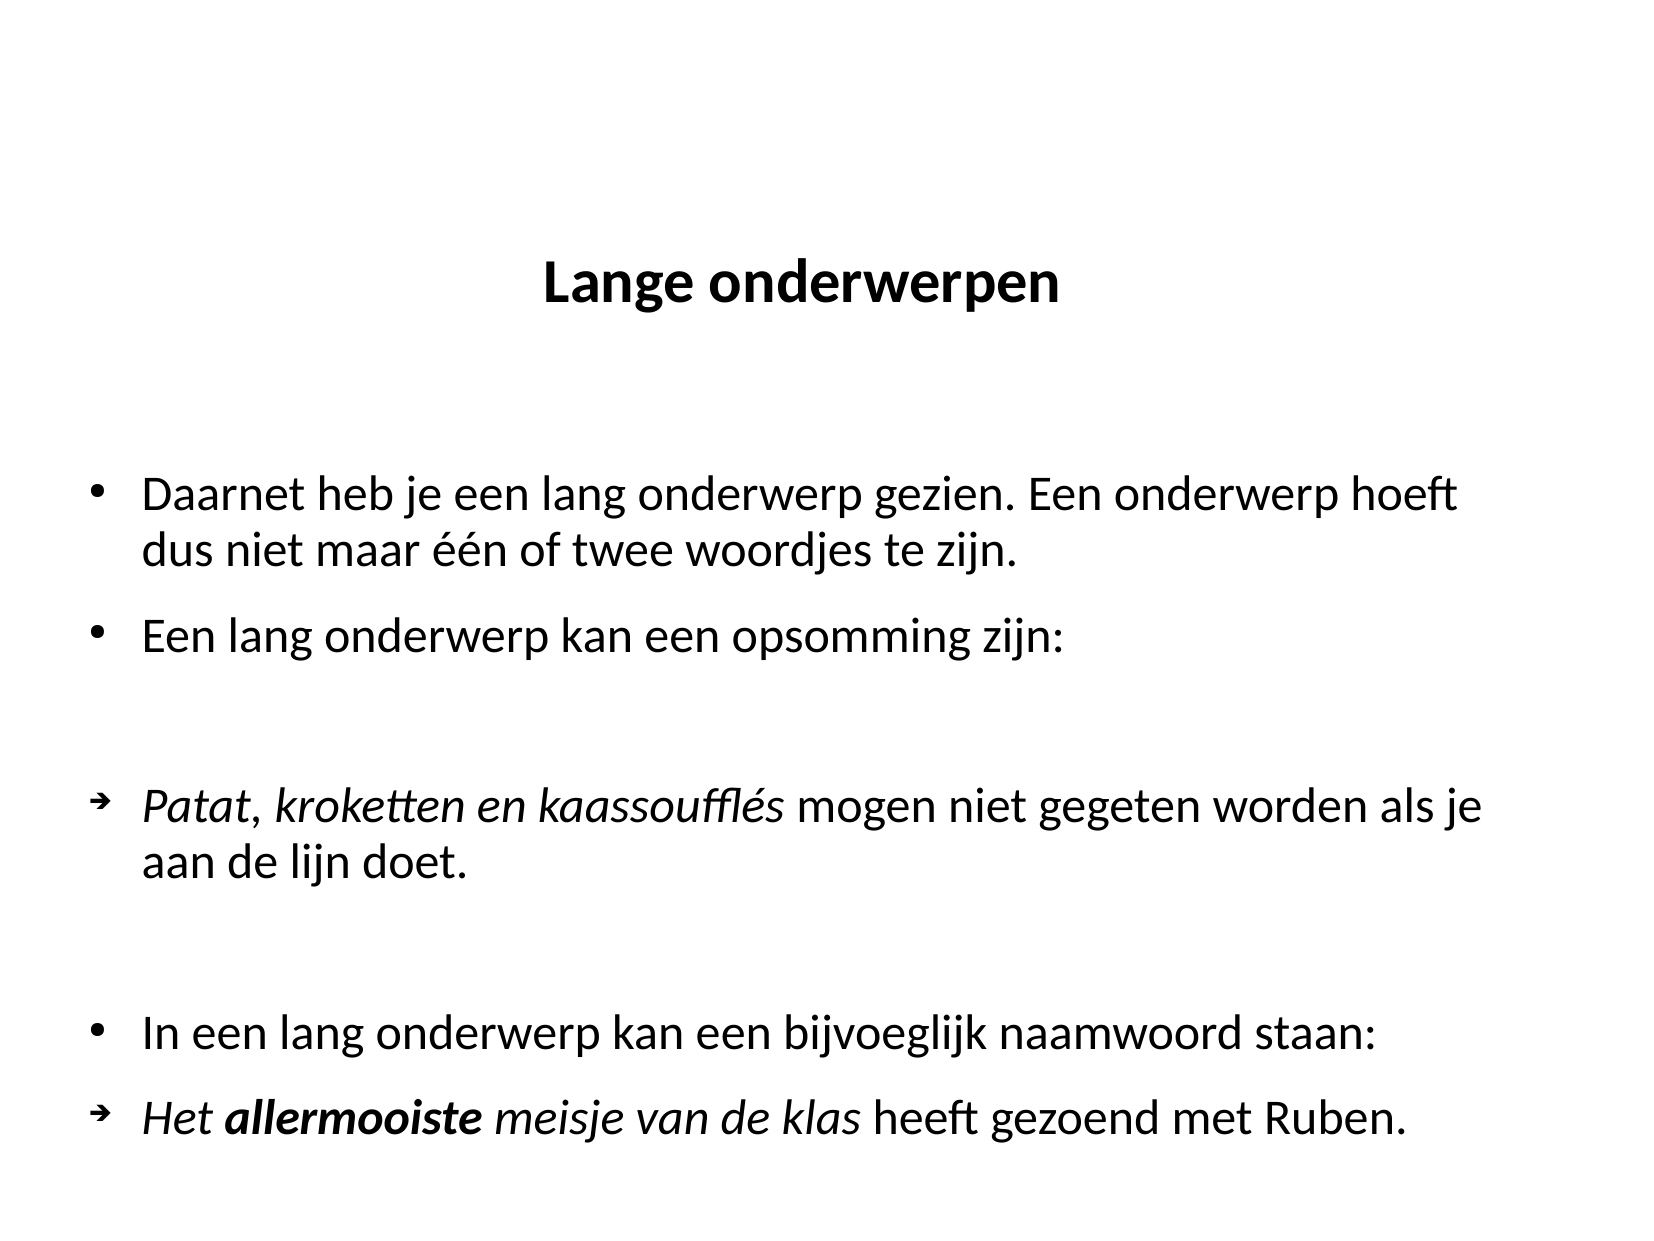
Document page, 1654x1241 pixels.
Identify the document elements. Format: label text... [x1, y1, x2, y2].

title Lange onderwerpen [58, 212, 1547, 420]
list Daarnet heb je een lang onderwerp gezien. Een onderwerp hoeft dus niet maar één of twee woordjes te zijn. Een lang onderwerp kan een opsomming zijn: Patat, kroketten en kaassoufflés mogen niet gegeten worden als je aan de lijn doet. In een lang onderwerp kan een bijvoeglijk naamwoord staan: Het allermooiste meisje van de klas heeft gezoend met Ruben. [70, 371, 1526, 1092]
